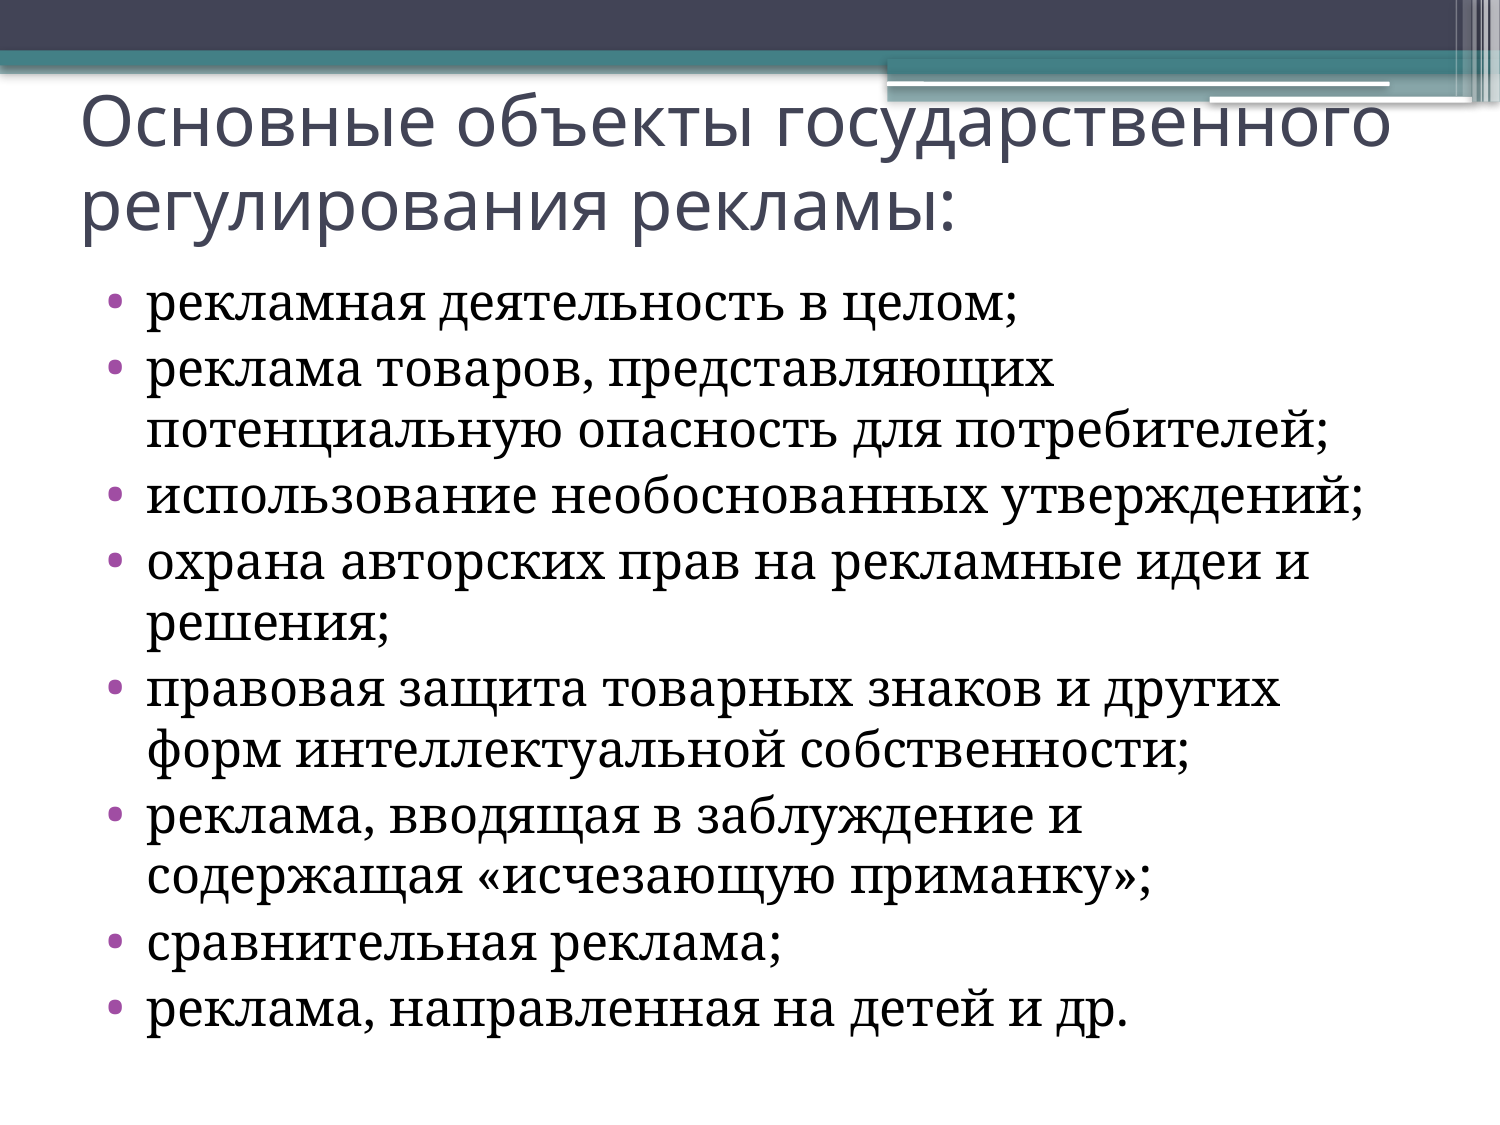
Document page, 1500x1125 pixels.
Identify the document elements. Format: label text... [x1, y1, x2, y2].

list рекламная деятельность в целом; реклама товаров, представляющих потенциальную опасность для потребителей; использование необоснованных утверждений; охрана авторских прав на рекламные идеи и решения; правовая защита товарных знаков и других форм интеллектуальной собственности; реклама, вводящая в заблуждение и содержащая «исчезающую приманку»; сравнительная реклама; реклама, направленная на детей и др. [75, 262, 1425, 1059]
title Основные объекты государственного регулирования рекламы: [64, 66, 1473, 254]
